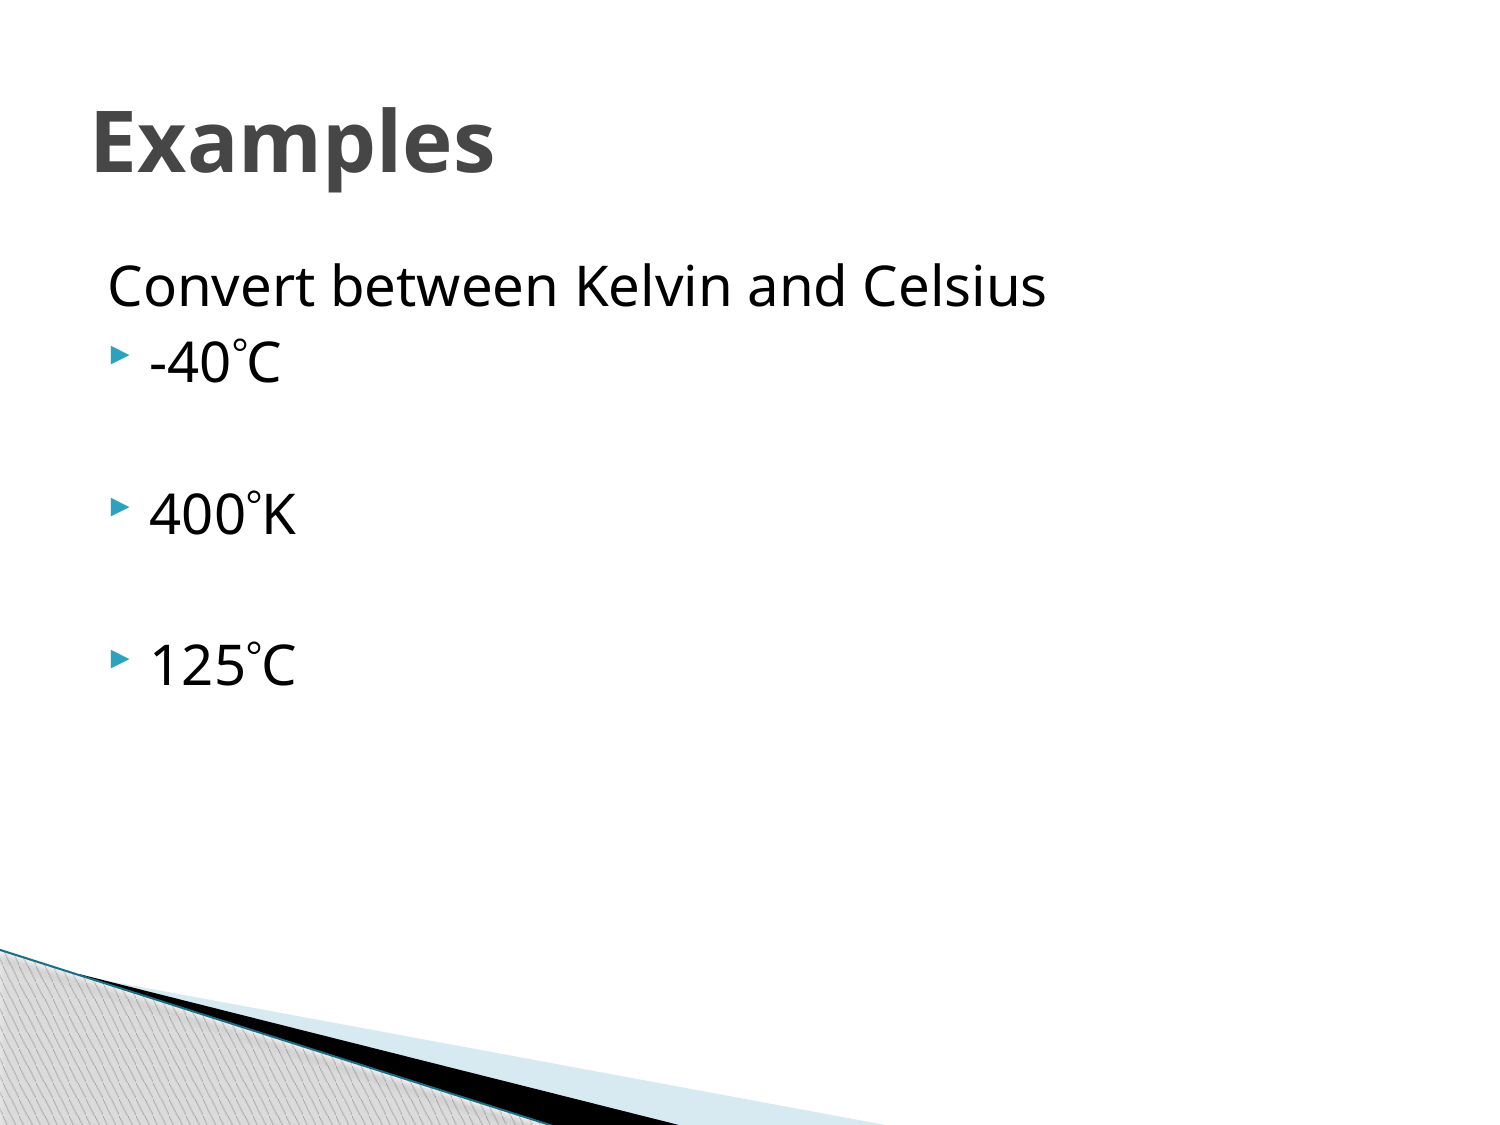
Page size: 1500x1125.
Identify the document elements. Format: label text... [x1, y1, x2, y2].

title Examples [75, 45, 1425, 233]
list Convert between Kelvin and Celsius -40C 400K 125C [75, 243, 1425, 986]
